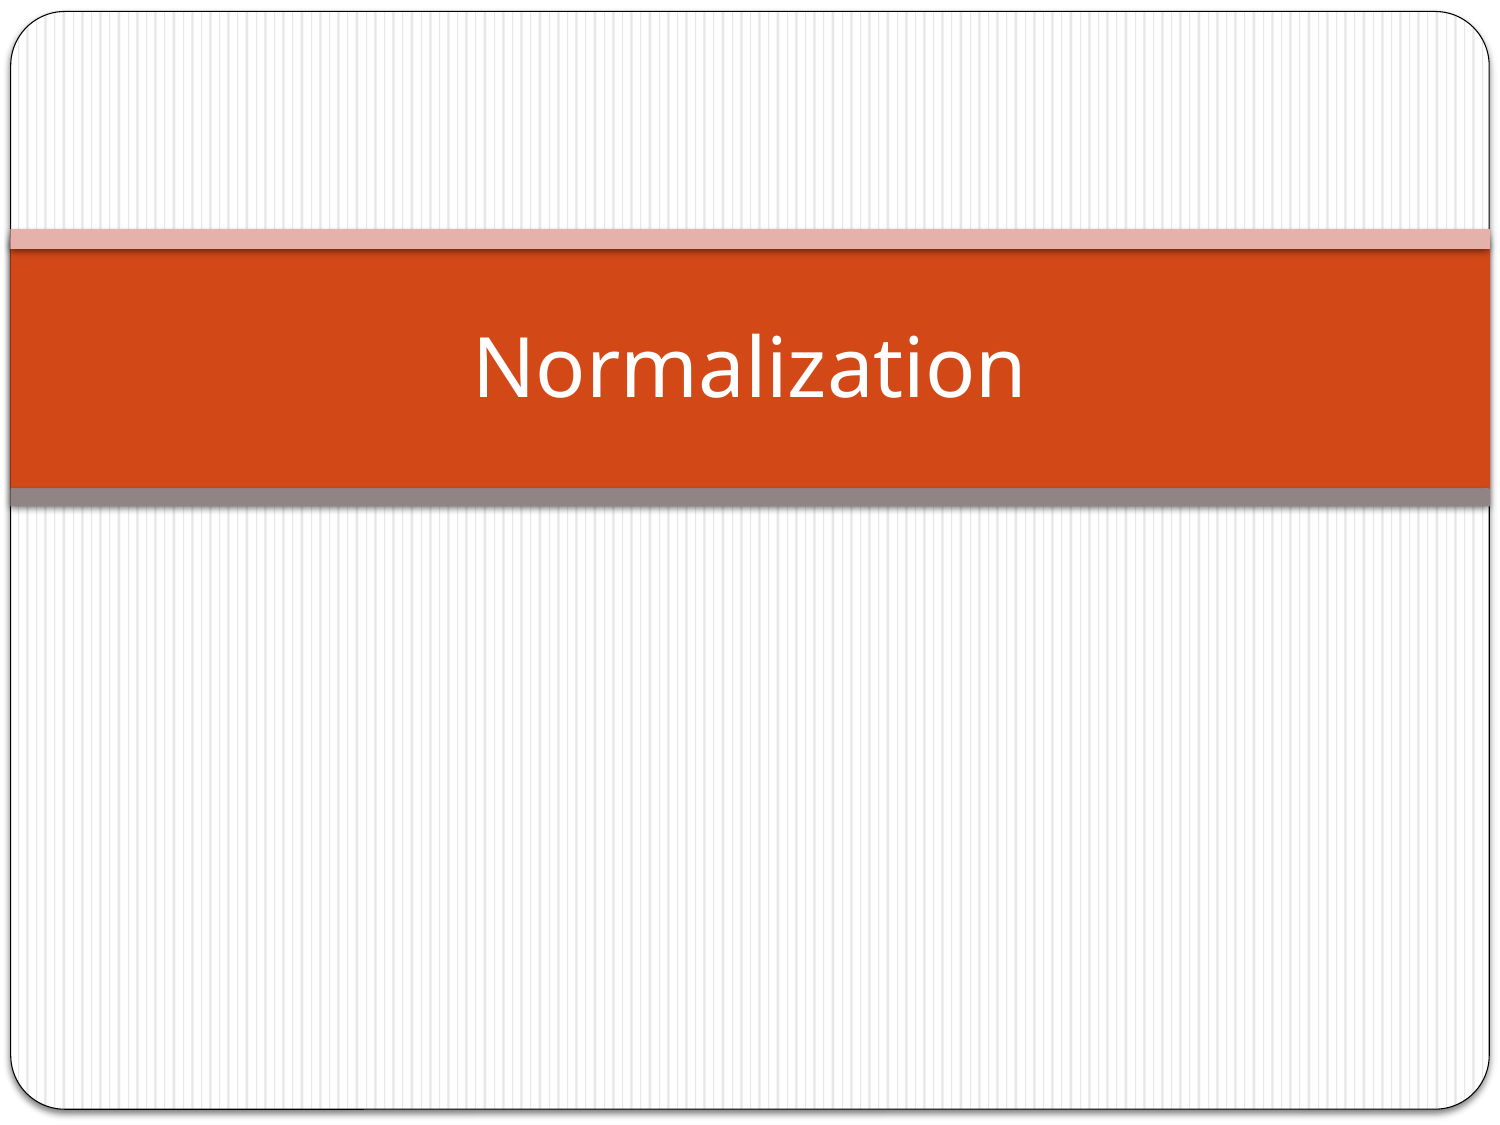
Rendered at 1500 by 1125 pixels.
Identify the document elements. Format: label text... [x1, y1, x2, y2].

title Normalization [75, 247, 1425, 489]
